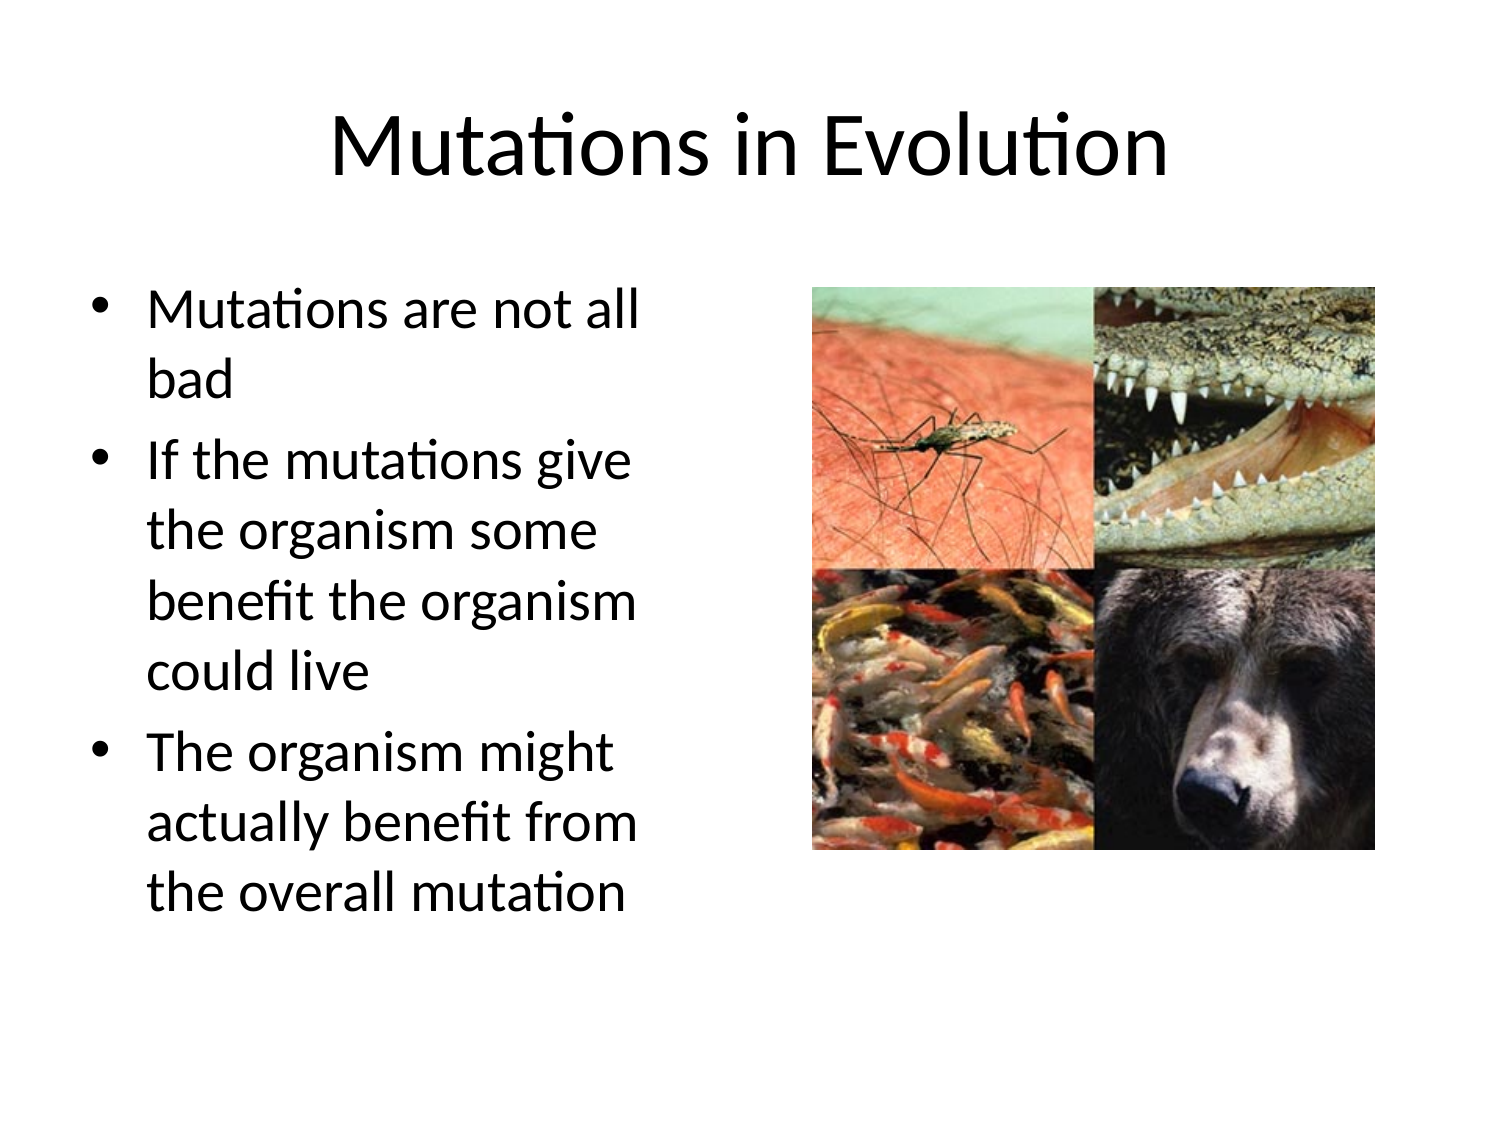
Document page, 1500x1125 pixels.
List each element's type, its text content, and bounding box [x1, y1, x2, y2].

title Mutations in Evolution [75, 45, 1425, 233]
list Mutations are not all bad If the mutations give the organism some benefit the organism could live The organism might actually benefit from the overall mutation [75, 262, 738, 1005]
picture [812, 287, 1376, 851]
